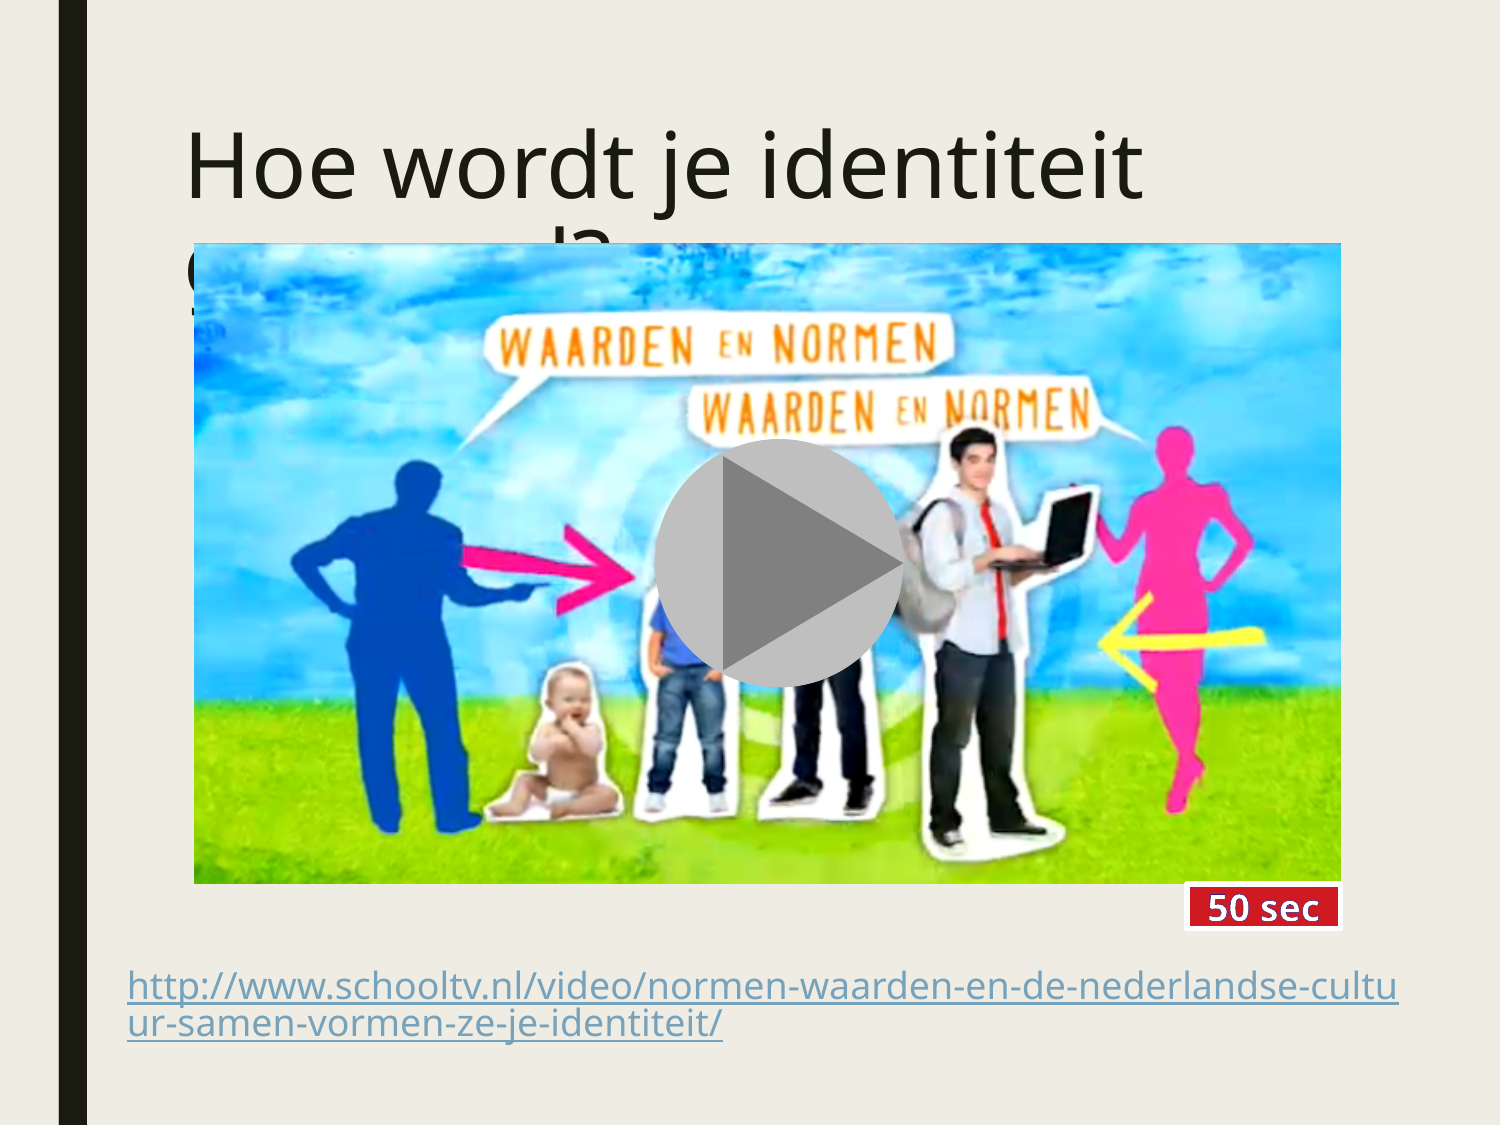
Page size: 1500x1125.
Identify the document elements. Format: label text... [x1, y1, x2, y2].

text_box 50 sec [1184, 881, 1343, 931]
title Hoe wordt je identiteit gevormd? [168, 112, 1351, 357]
text_box http://www.schooltv.nl/video/normen-waarden-en-de-nederlandse-cultuur-samen-vormen-ze-je-identiteit/ [112, 954, 1424, 1066]
picture [194, 243, 1341, 884]
picture [194, 411, 201, 423]
